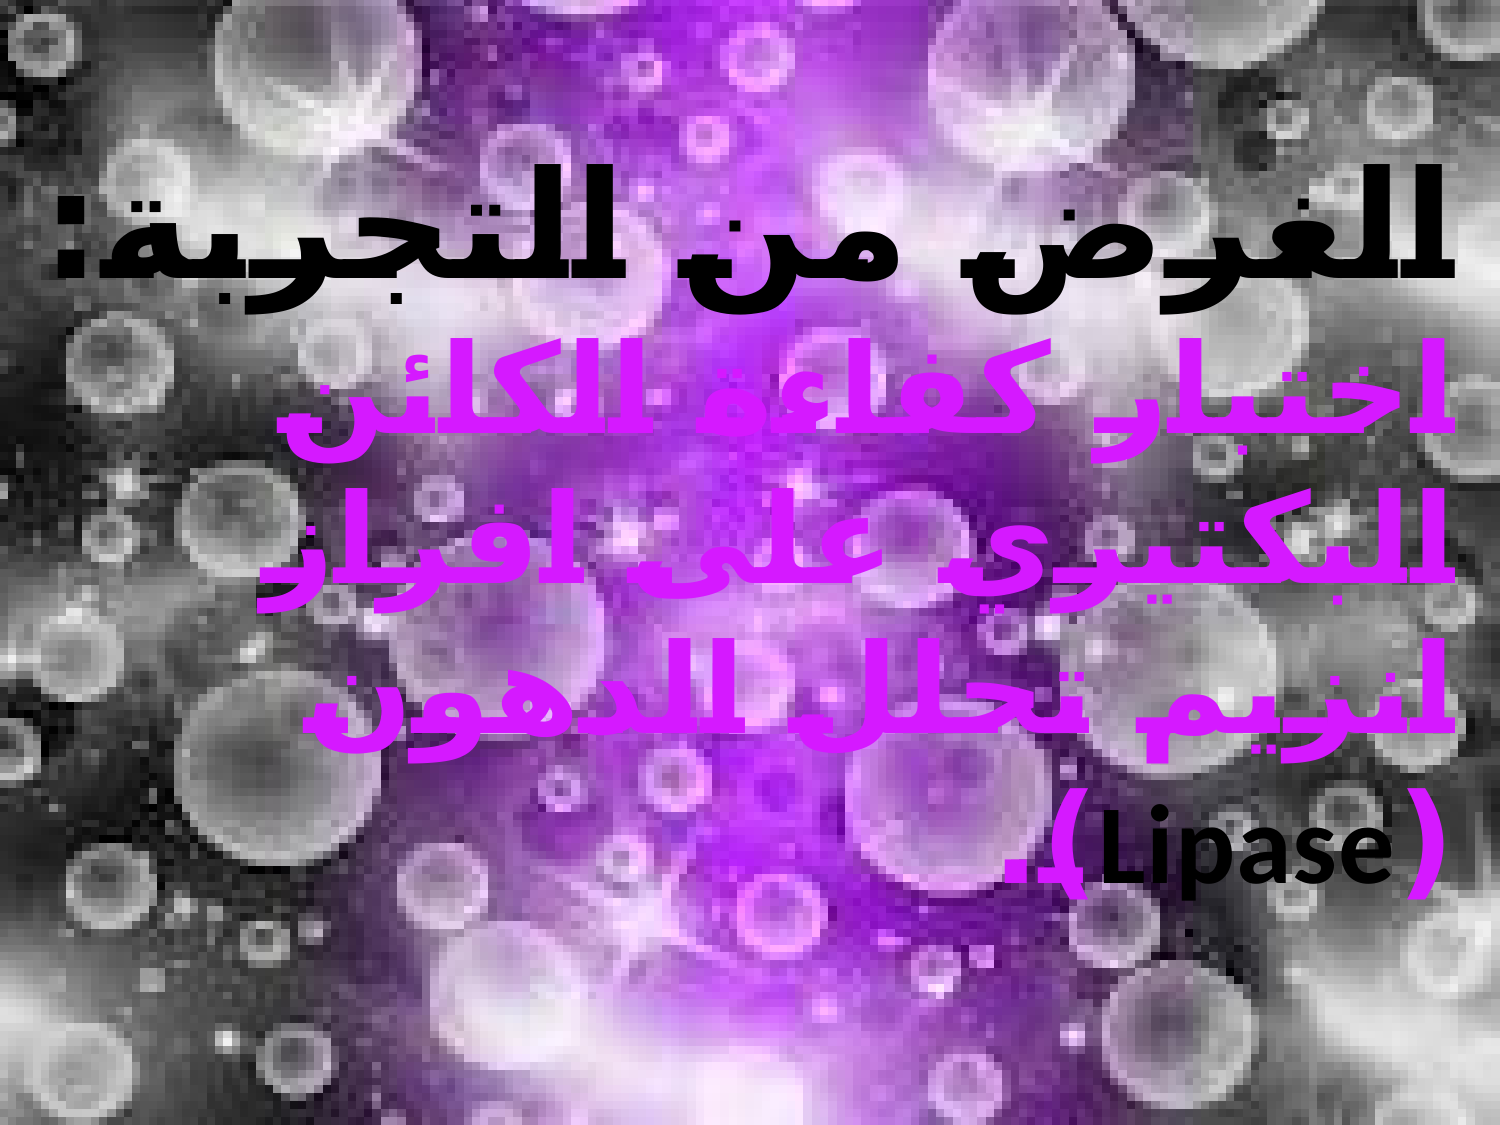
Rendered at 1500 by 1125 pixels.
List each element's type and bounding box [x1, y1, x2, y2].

list [0, 0, 1500, 1125]
